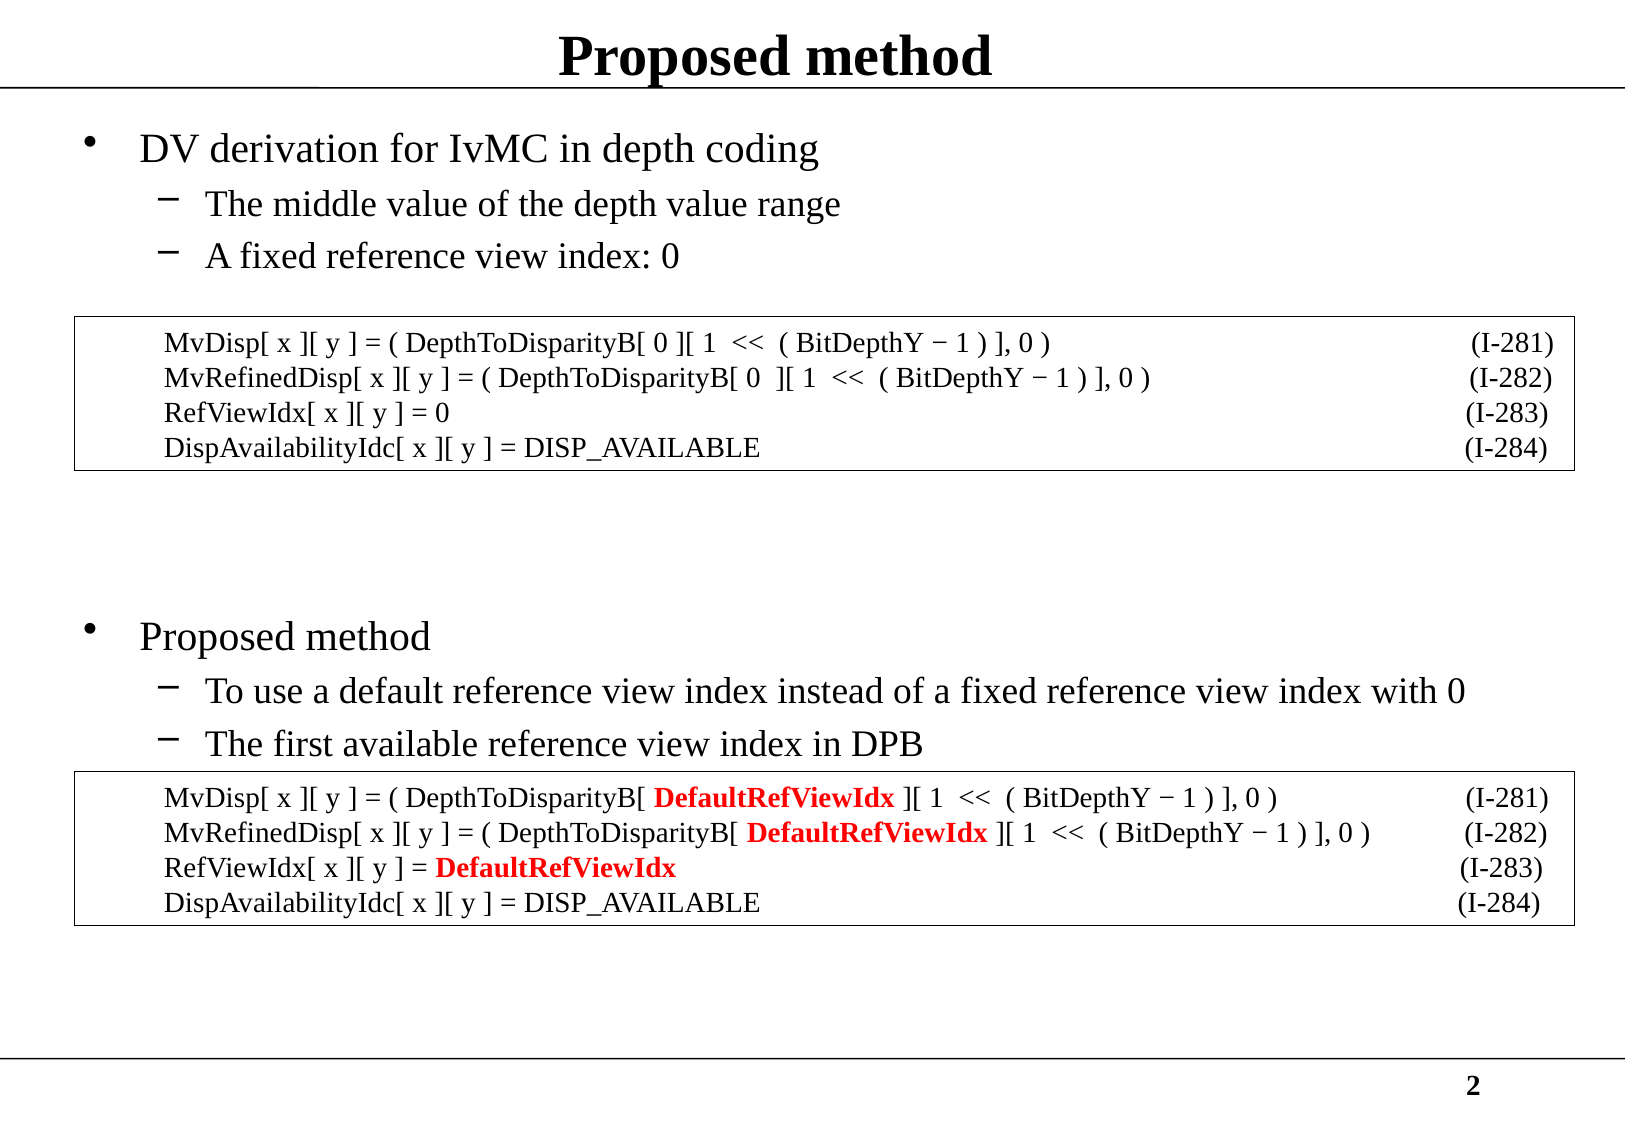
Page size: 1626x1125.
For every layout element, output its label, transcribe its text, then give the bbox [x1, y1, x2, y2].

text_box MvDisp[ x ][ y ] = ( DepthToDisparityB[ 0 ][ 1 << ( BitDepthY − 1 ) ], 0 ) (I‑281) MvRefinedDisp[ x ][ y ] = ( DepthToDisparityB[ 0 ][ 1 << ( BitDepthY − 1 ) ], 0 ) (I‑282) RefViewIdx[ x ][ y ] = 0 (I‑283) DispAvailabilityIdc[ x ][ y ] = DISP_AVAILABLE (I‑284) [74, 316, 1575, 471]
list DV derivation for IvMC in depth coding The middle value of the depth value range A fixed reference view index: 0 Proposed method To use a default reference view index instead of a fixed reference view index with 0 The first available reference view index in DPB [68, 113, 1544, 1005]
text_box MvDisp[ x ][ y ] = ( DepthToDisparityB[ DefaultRefViewIdx ][ 1 << ( BitDepthY − 1 ) ], 0 ) (I‑281) MvRefinedDisp[ x ][ y ] = ( DepthToDisparityB[ DefaultRefViewIdx ][ 1 << ( BitDepthY − 1 ) ], 0 ) (I‑282) RefViewIdx[ x ][ y ] = DefaultRefViewIdx (I‑283) DispAvailabilityIdc[ x ][ y ] = DISP_AVAILABLE (I‑284) [74, 771, 1575, 926]
slide_number 2 [1403, 1058, 1544, 1106]
title Proposed method [68, 9, 1484, 94]
